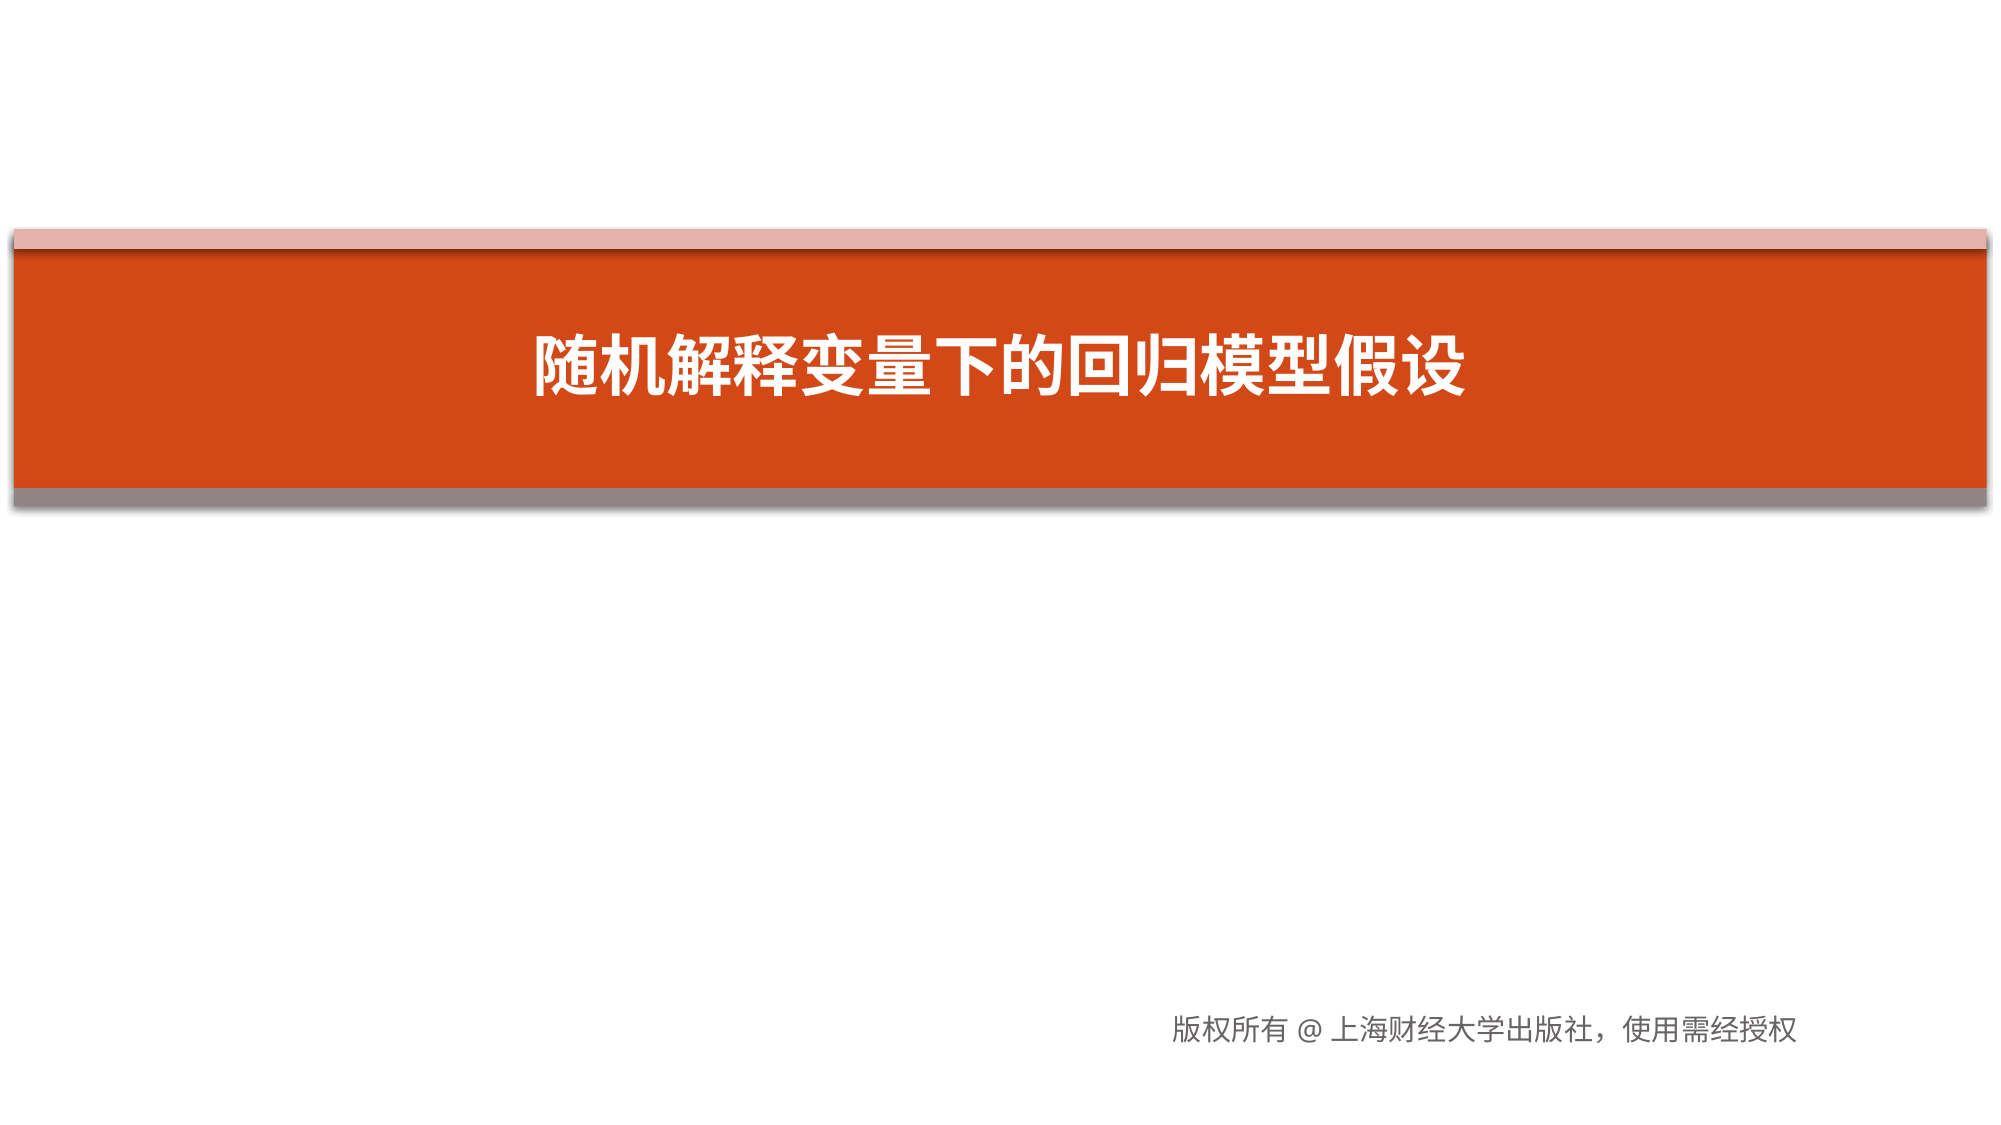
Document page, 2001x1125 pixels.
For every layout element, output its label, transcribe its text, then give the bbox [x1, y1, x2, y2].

footer 版权所有@上海财经大学出版社，使用需经授权 [1052, 991, 1919, 1067]
title 随机解释变量下的回归模型假设 [99, 247, 1900, 489]
